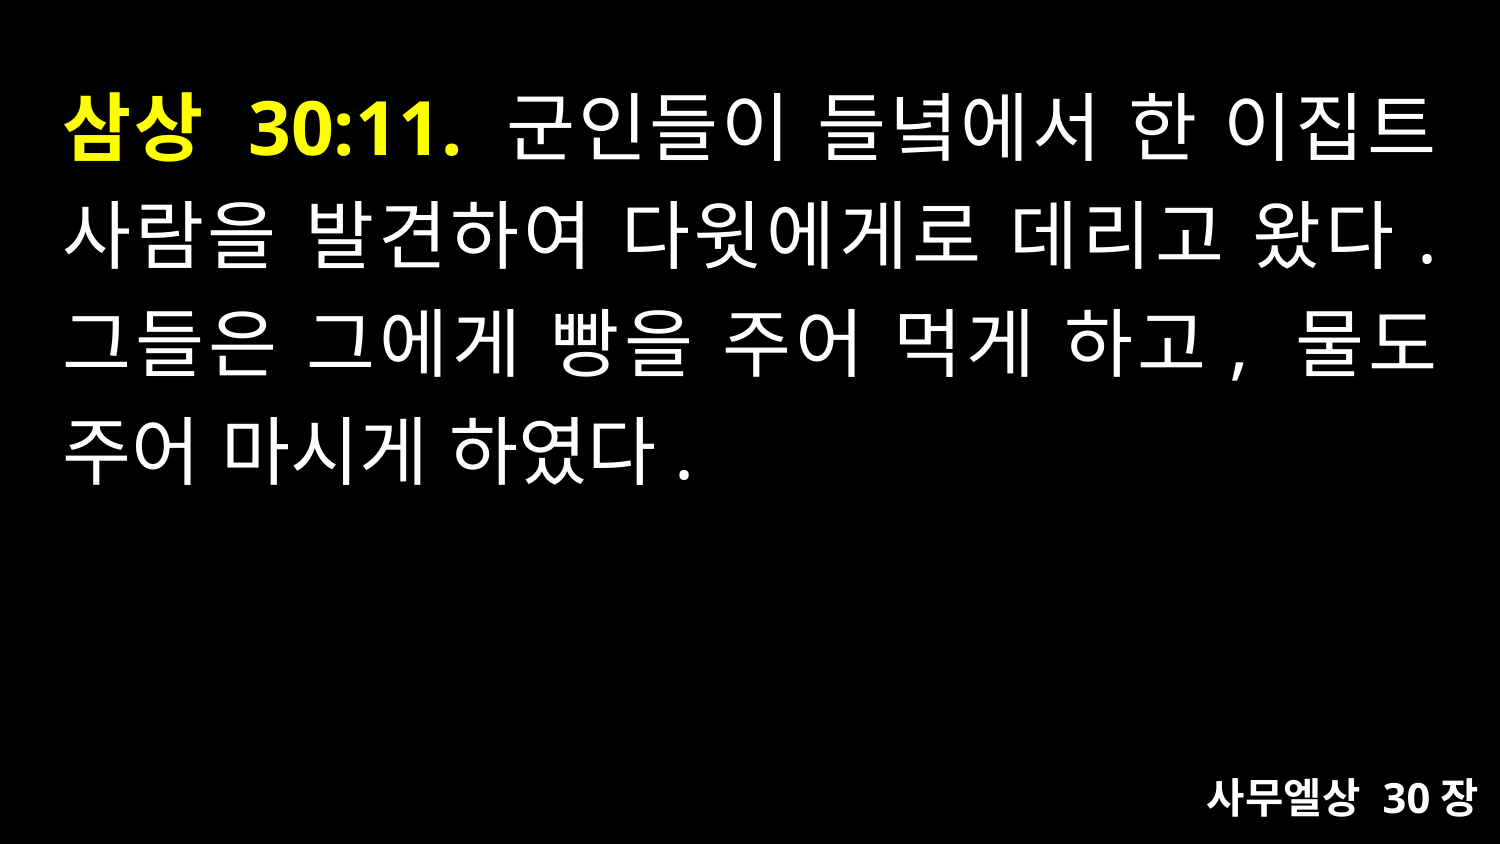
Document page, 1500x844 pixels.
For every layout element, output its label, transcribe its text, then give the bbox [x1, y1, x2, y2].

subtitle 사무엘상 30장 [916, 770, 1500, 844]
title 삼상 30:11. 군인들이 들녘에서 한 이집트 사람을 발견하여 다윗에게로 데리고 왔다. 그들은 그에게 빵을 주어 먹게 하고, 물도 주어 마시게 하였다. [0, 0, 1500, 844]
